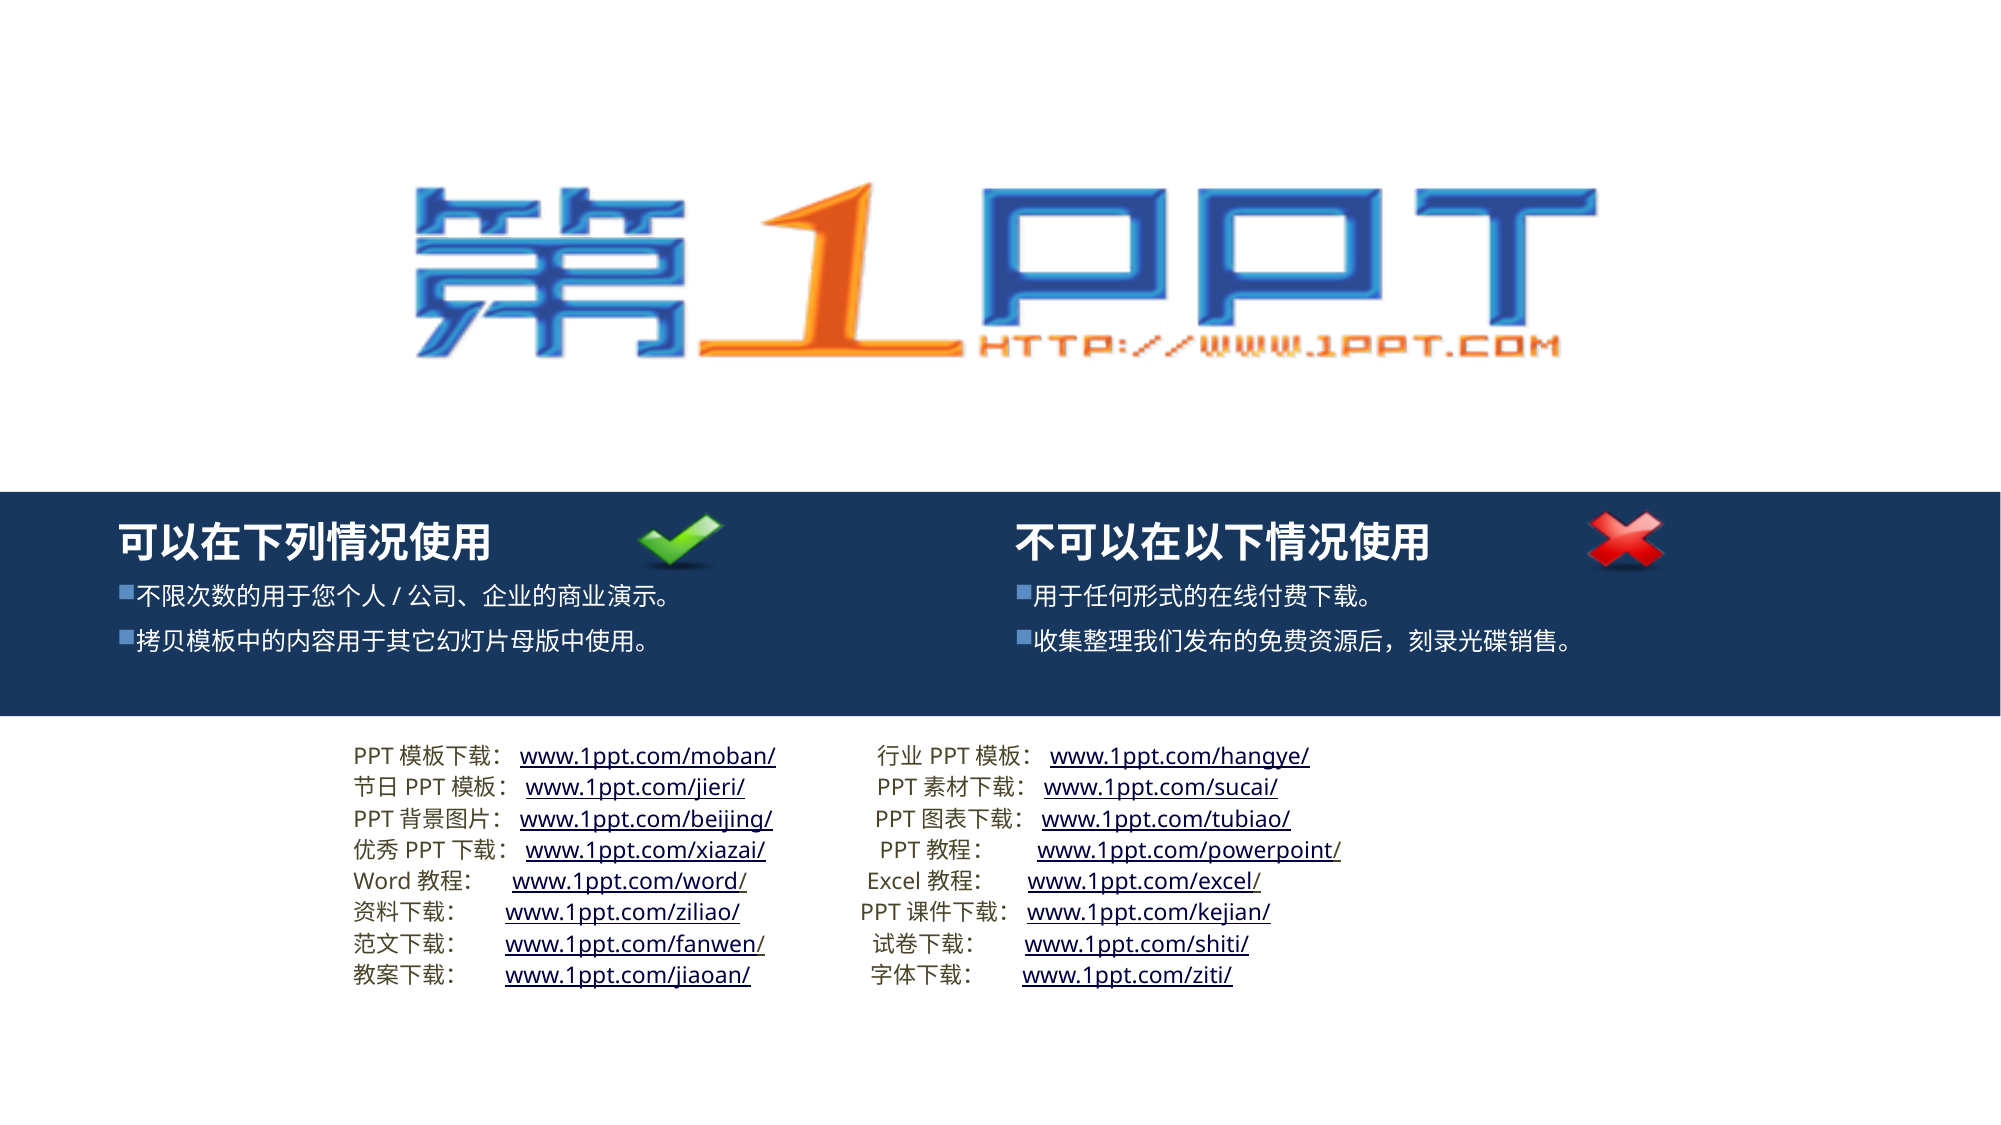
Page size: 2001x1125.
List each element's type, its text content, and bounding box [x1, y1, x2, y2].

picture [179, 51, 1867, 492]
text_box 不可以在以下情况使用 用于任何形式的在线付费下载。 收集整理我们发布的免费资源后，刻录光碟销售。 [1000, 508, 1899, 762]
picture [637, 507, 725, 573]
picture [1582, 507, 1670, 573]
text_box PPT模板下载：www.1ppt.com/moban/ 行业PPT模板：www.1ppt.com/hangye/ 节日PPT模板：www.1ppt.com/jieri/ PPT素材下载：www.1ppt.com/sucai/ PPT背景图片：www.1ppt.com/beijing/ PPT图表下载：www.1ppt.com/tubiao/ 优秀PPT下载：www.1ppt.com/xiazai/ PPT教程： www.1ppt.com/powerpoint/ Word教程： www.1ppt.com/word/ Excel教程： www.1ppt.com/excel/ 资料下载： www.1ppt.com/ziliao/ PPT课件下载：www.1ppt.com/kejian/ 范文下载： www.1ppt.com/fanwen/ 试卷下载： www.1ppt.com/shiti/ 教案下载： www.1ppt.com/jiaoan/ 字体下载： www.1ppt.com/ziti/ [336, 762, 1753, 1008]
text_box [0, 491, 2001, 717]
text_box 可以在下列情况使用 不限次数的用于您个人/公司、企业的商业演示。 拷贝模板中的内容用于其它幻灯片母版中使用。 [102, 508, 1001, 774]
